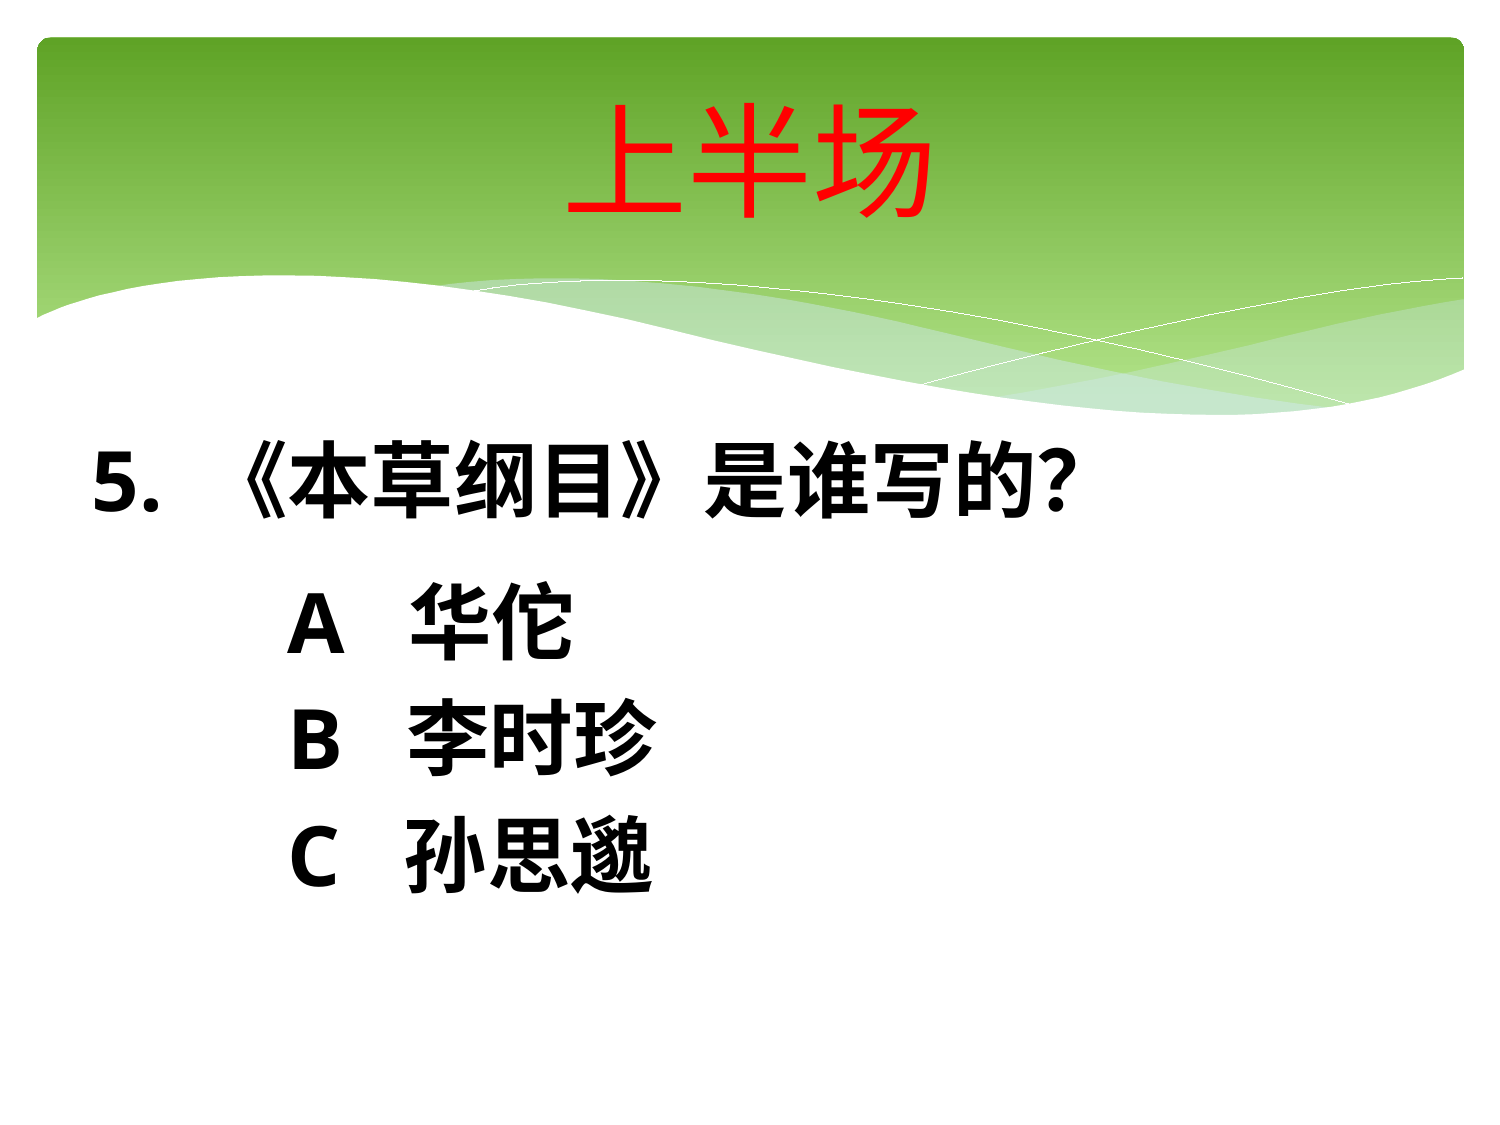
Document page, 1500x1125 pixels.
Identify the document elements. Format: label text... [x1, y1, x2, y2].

list 5. 《本草纲目》是谁写的？ A 华佗 B 李时珍 C 孙思邈 [76, 420, 1447, 1029]
title 上半场 [75, 55, 1425, 261]
